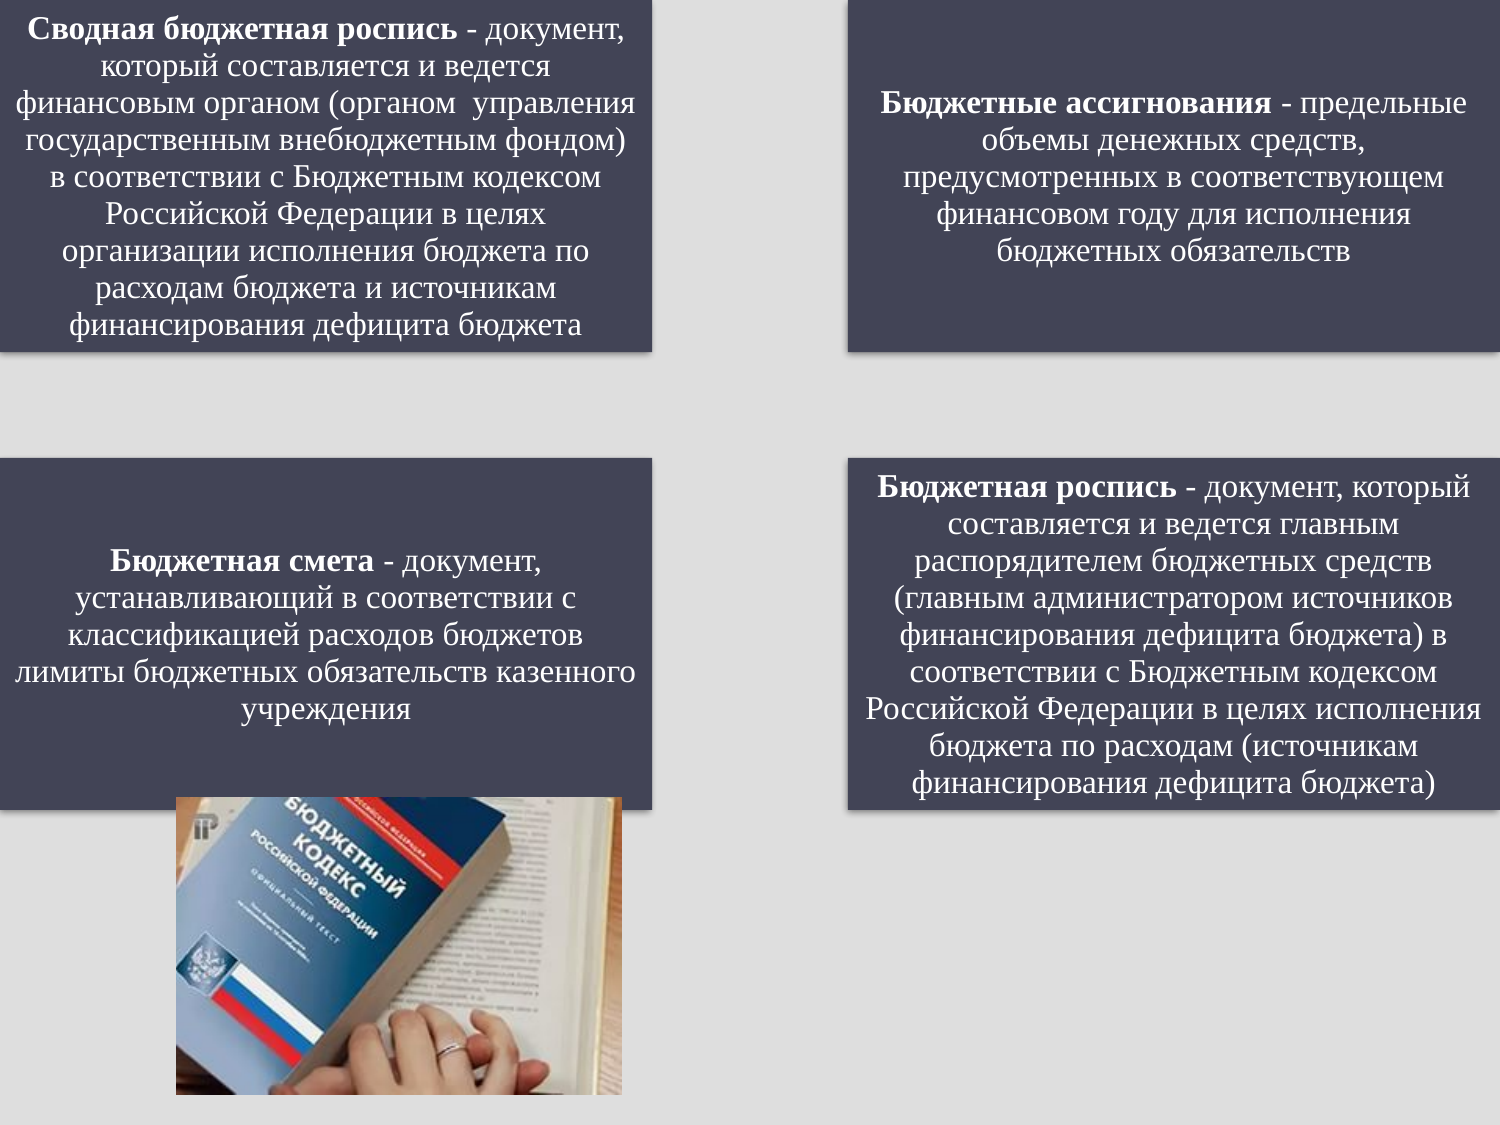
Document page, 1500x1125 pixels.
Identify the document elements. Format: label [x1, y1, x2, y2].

text_box [0, 0, 1500, 1125]
picture [176, 797, 623, 1095]
